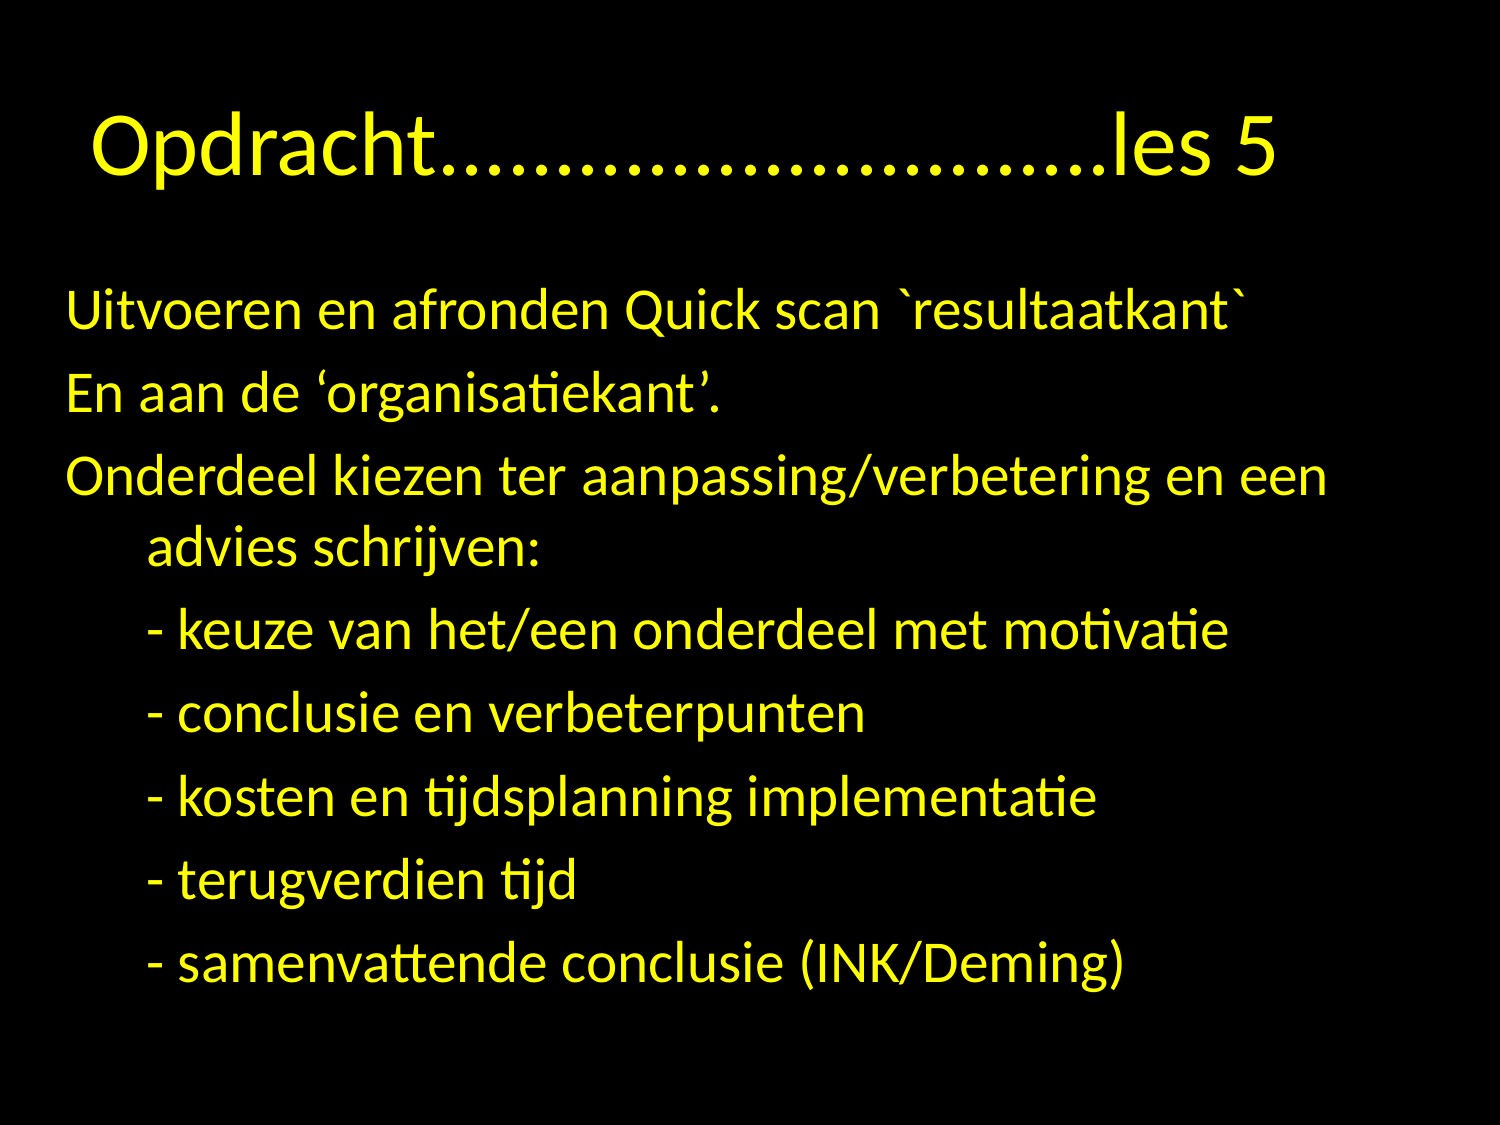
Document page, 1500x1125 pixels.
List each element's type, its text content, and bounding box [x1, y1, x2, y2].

list Uitvoeren en afronden Quick scan `resultaatkant` En aan de ‘organisatiekant’. Onderdeel kiezen ter aanpassing/verbetering en een advies schrijven: - keuze van het/een onderdeel met motivatie - conclusie en verbeterpunten - kosten en tijdsplanning implementatie - terugverdien tijd - samenvattende conclusie (INK/Deming) [50, 262, 1444, 1005]
title Opdracht.............................les 5 [75, 45, 1425, 233]
